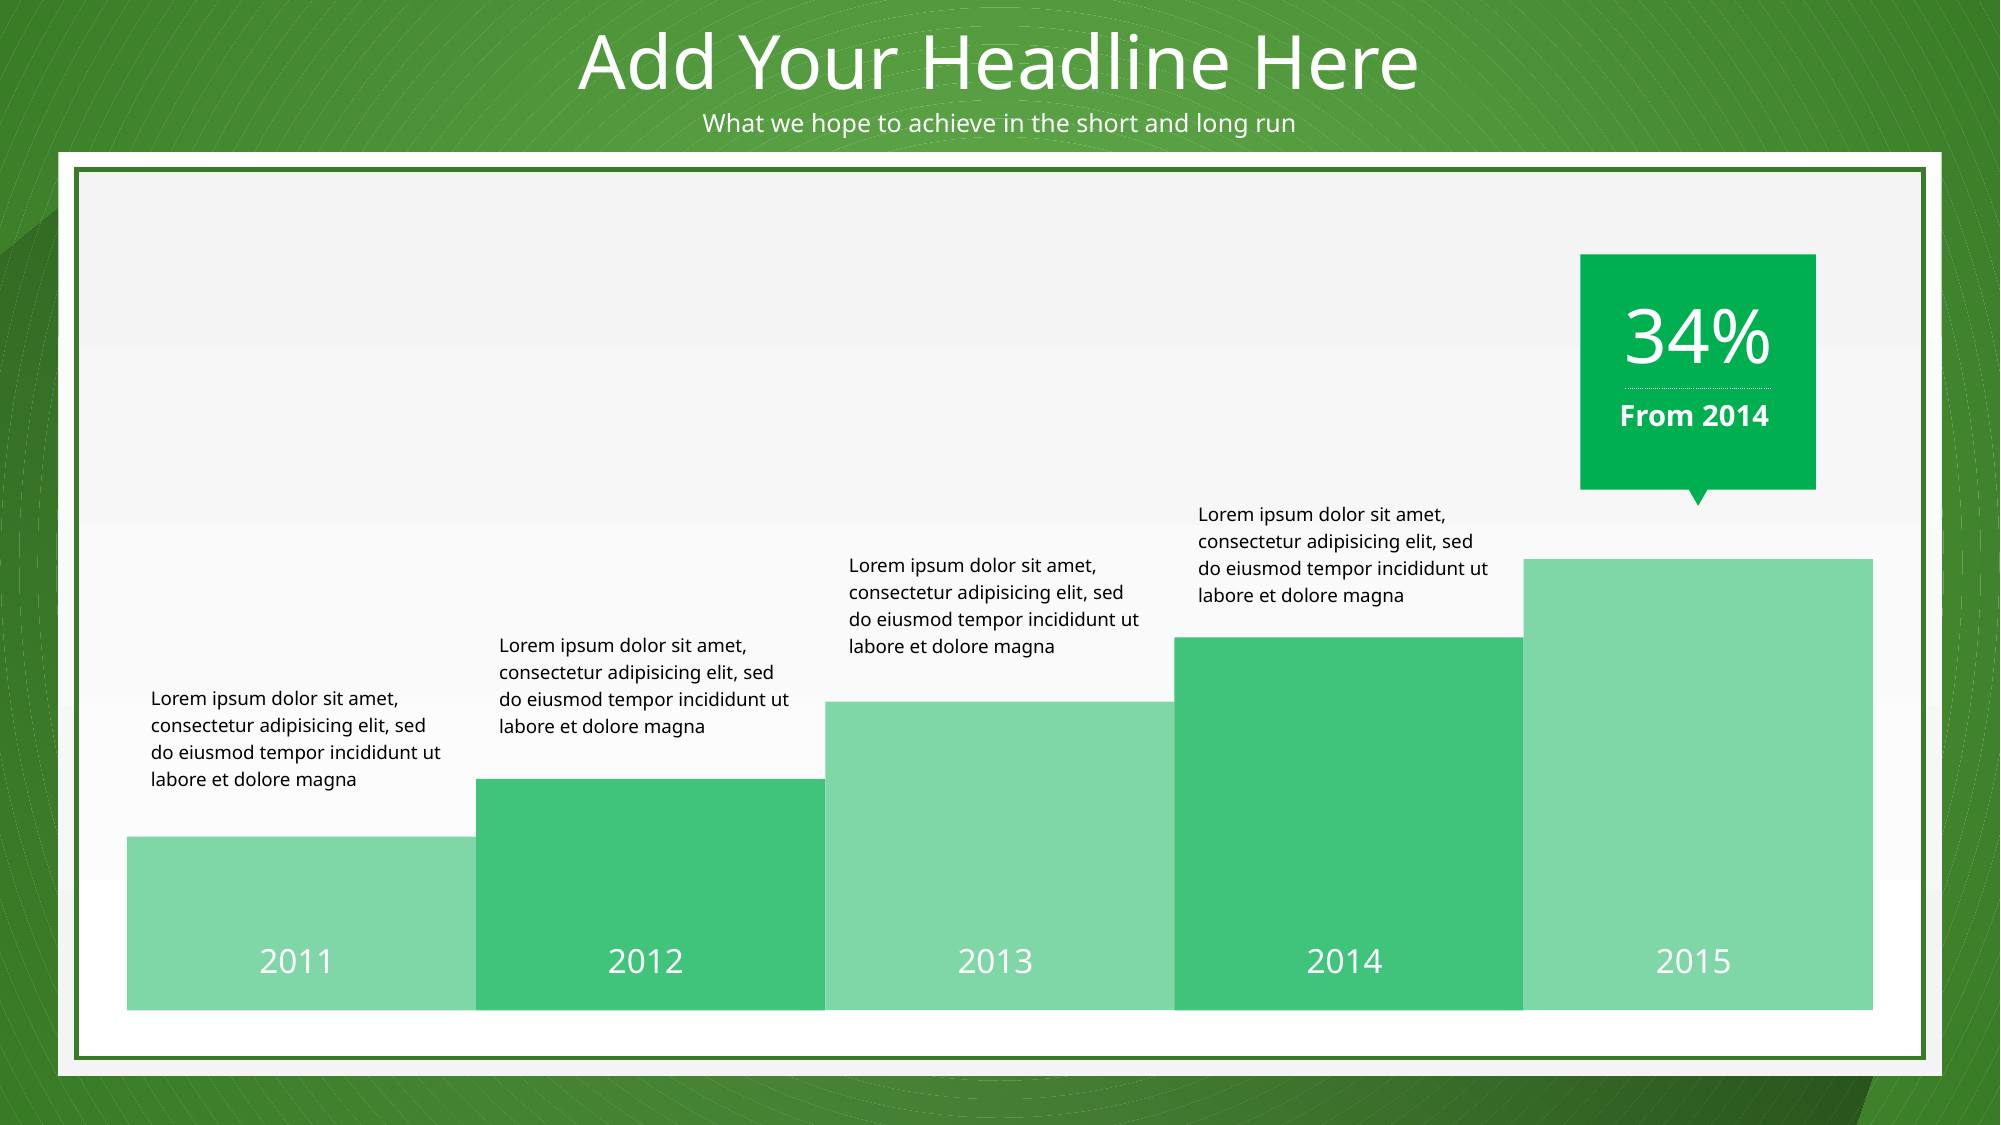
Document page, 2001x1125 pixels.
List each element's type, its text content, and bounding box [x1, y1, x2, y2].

text_box 2014 [1291, 932, 1407, 988]
text_box [824, 700, 1173, 1011]
text_box 2013 [942, 932, 1057, 988]
text_box Lorem ipsum dolor sit amet, consectetur adipisicing elit, sed do eiusmod tempor incididunt ut labore et dolore magna [834, 541, 1166, 665]
text_box [57, 151, 1943, 1077]
text_box Lorem ipsum dolor sit amet, consectetur adipisicing elit, sed do eiusmod tempor incididunt ut labore et dolore magna [484, 621, 816, 745]
text_box [126, 836, 475, 1011]
text_box 2015 [1641, 932, 1756, 988]
text_box [475, 778, 824, 1011]
text_box Lorem ipsum dolor sit amet, consectetur adipisicing elit, sed do eiusmod tempor incididunt ut labore et dolore magna [1183, 490, 1515, 613]
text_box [1580, 254, 1816, 506]
text_box Add Your Headline Here [563, 7, 1437, 113]
text_box [76, 168, 1924, 1059]
text_box 2012 [593, 932, 708, 988]
text_box What we hope to achieve in the short and long run [687, 97, 1313, 145]
text_box [0, 206, 1874, 1125]
text_box 2011 [244, 932, 359, 988]
text_box Lorem ipsum dolor sit amet, consectetur adipisicing elit, sed do eiusmod tempor incididunt ut labore et dolore magna [136, 674, 468, 798]
text_box [1173, 636, 1523, 1011]
text_box [1523, 558, 1874, 1011]
